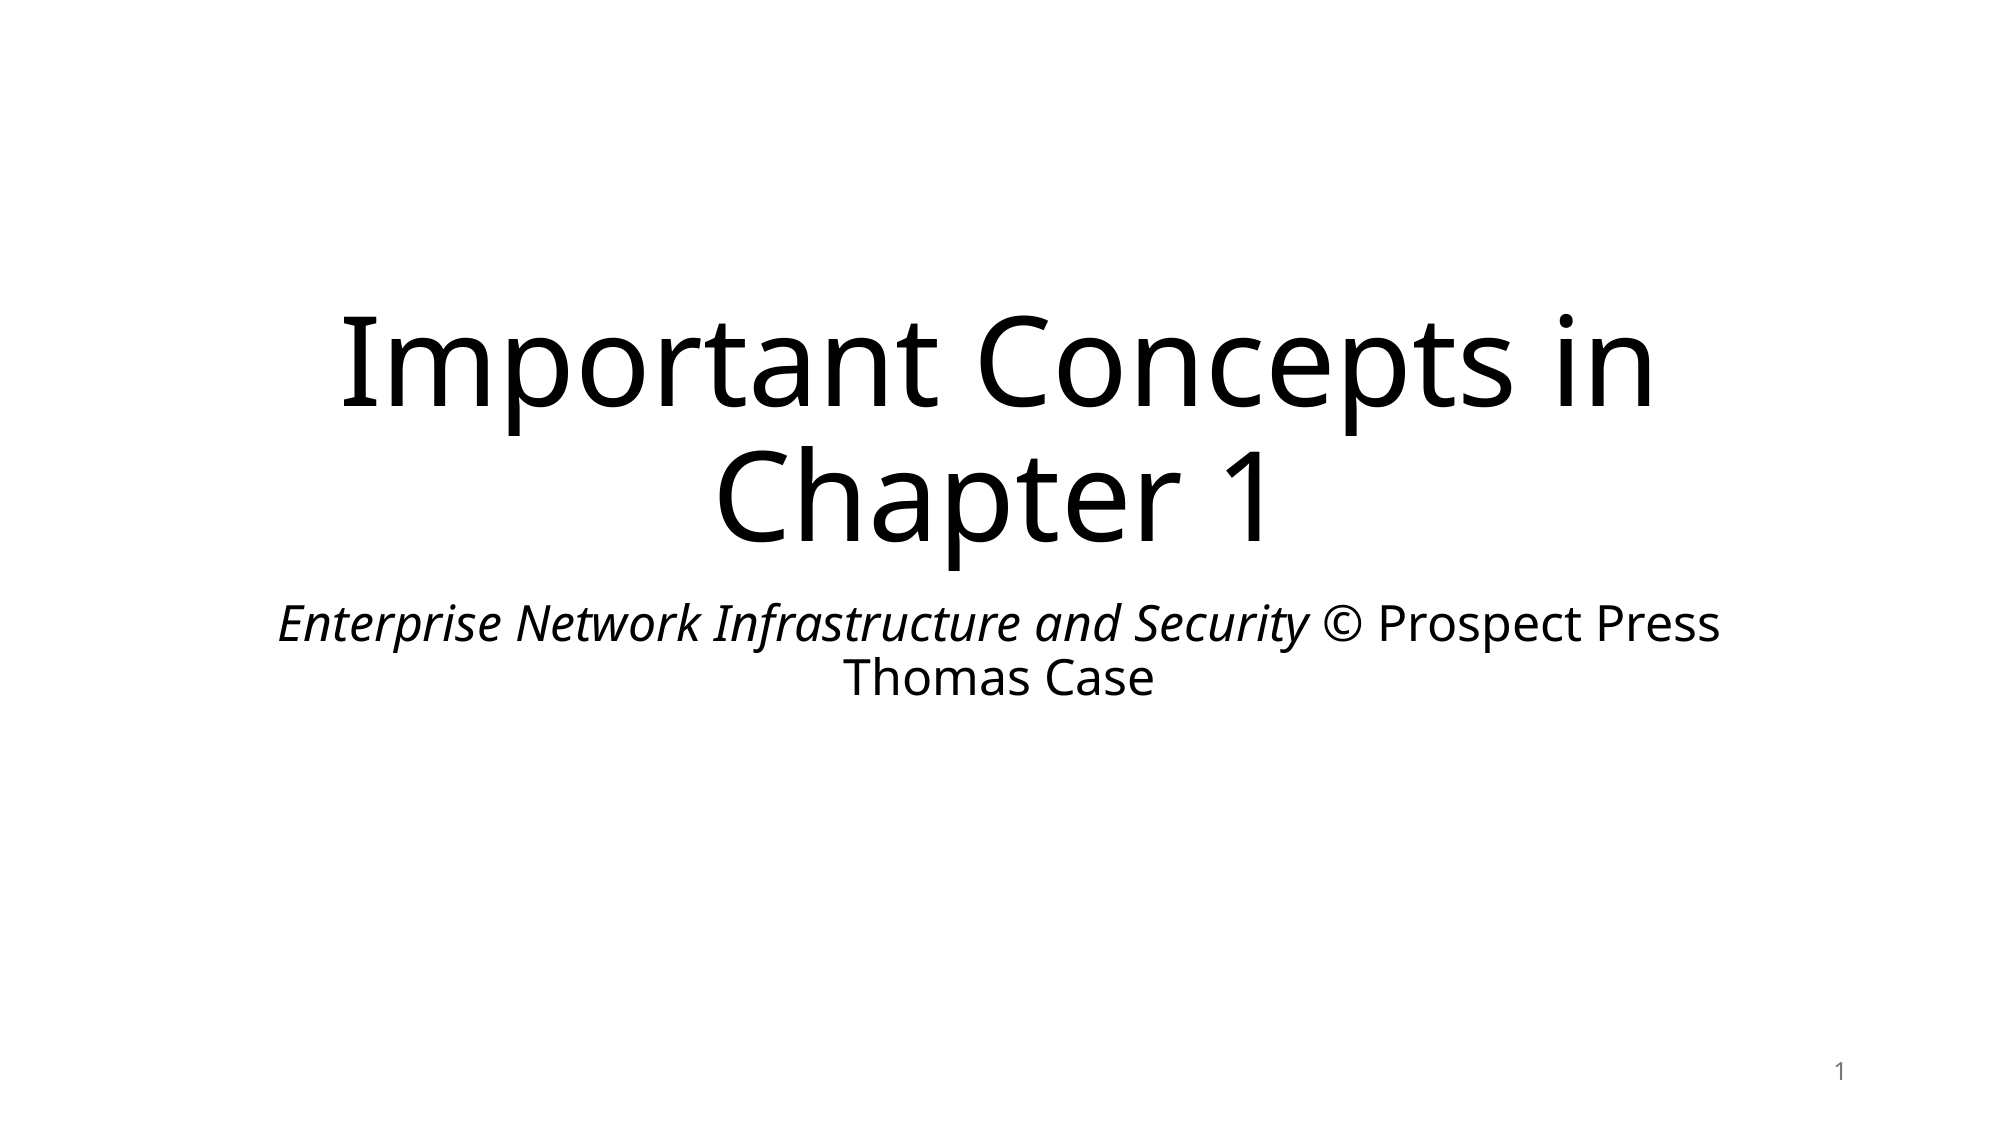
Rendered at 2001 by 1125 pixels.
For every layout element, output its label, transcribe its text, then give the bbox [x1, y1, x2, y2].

subtitle Enterprise Network Infrastructure and Security © Prospect Press Thomas Case [249, 590, 1750, 863]
title Important Concepts in Chapter 1 [249, 184, 1750, 576]
slide_number 1 [1412, 1042, 1863, 1103]
